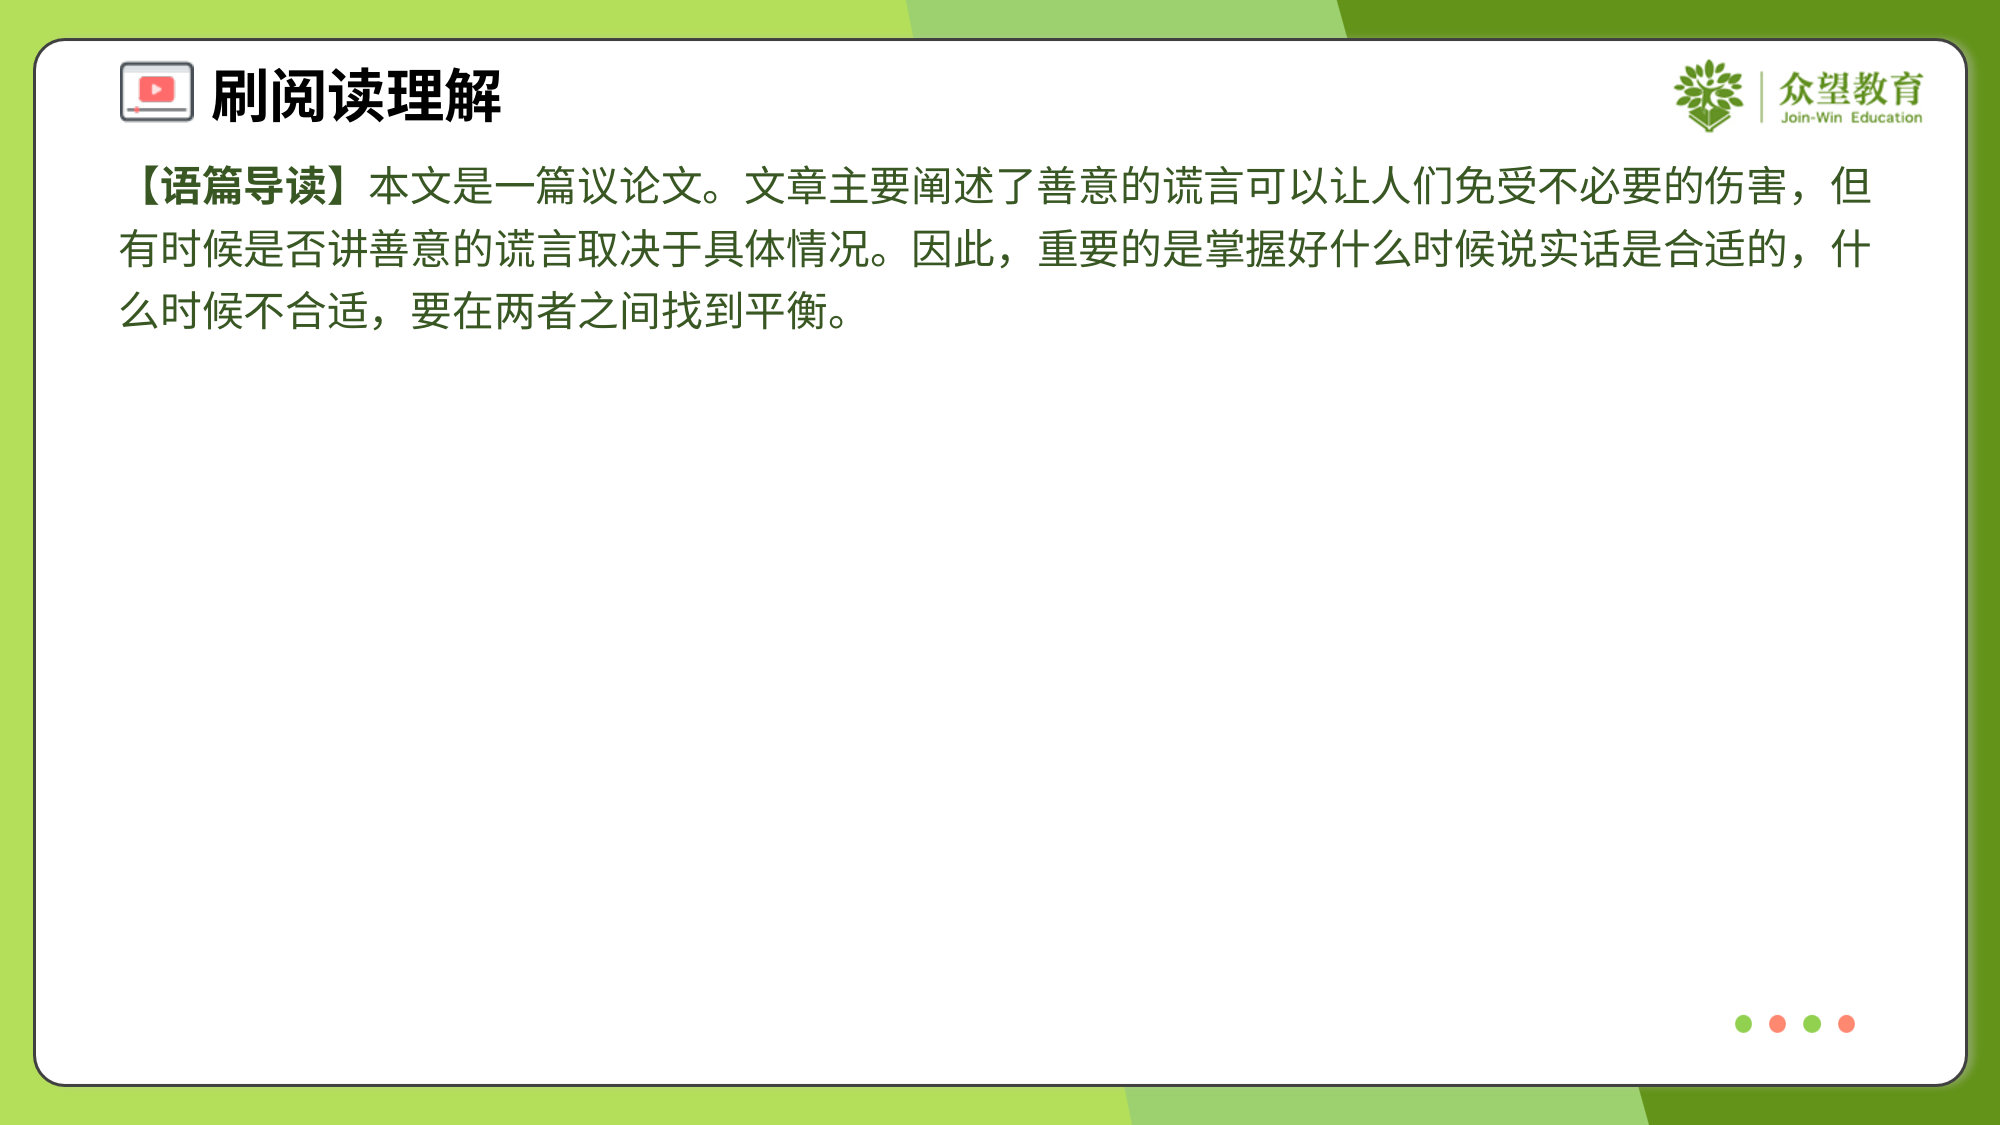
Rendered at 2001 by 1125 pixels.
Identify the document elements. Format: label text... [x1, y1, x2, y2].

picture [0, 0, 2000, 1125]
text_box 【语篇导读】本文是一篇议论文。文章主要阐述了善意的谎言可以让人们免受不必要的伤害，但有时候是否讲善意的谎言取决于具体情况。因此，重要的是掌握好什么时候说实话是合适的，什么时候不合适，要在两者之间找到平衡。 [118, 147, 1883, 331]
